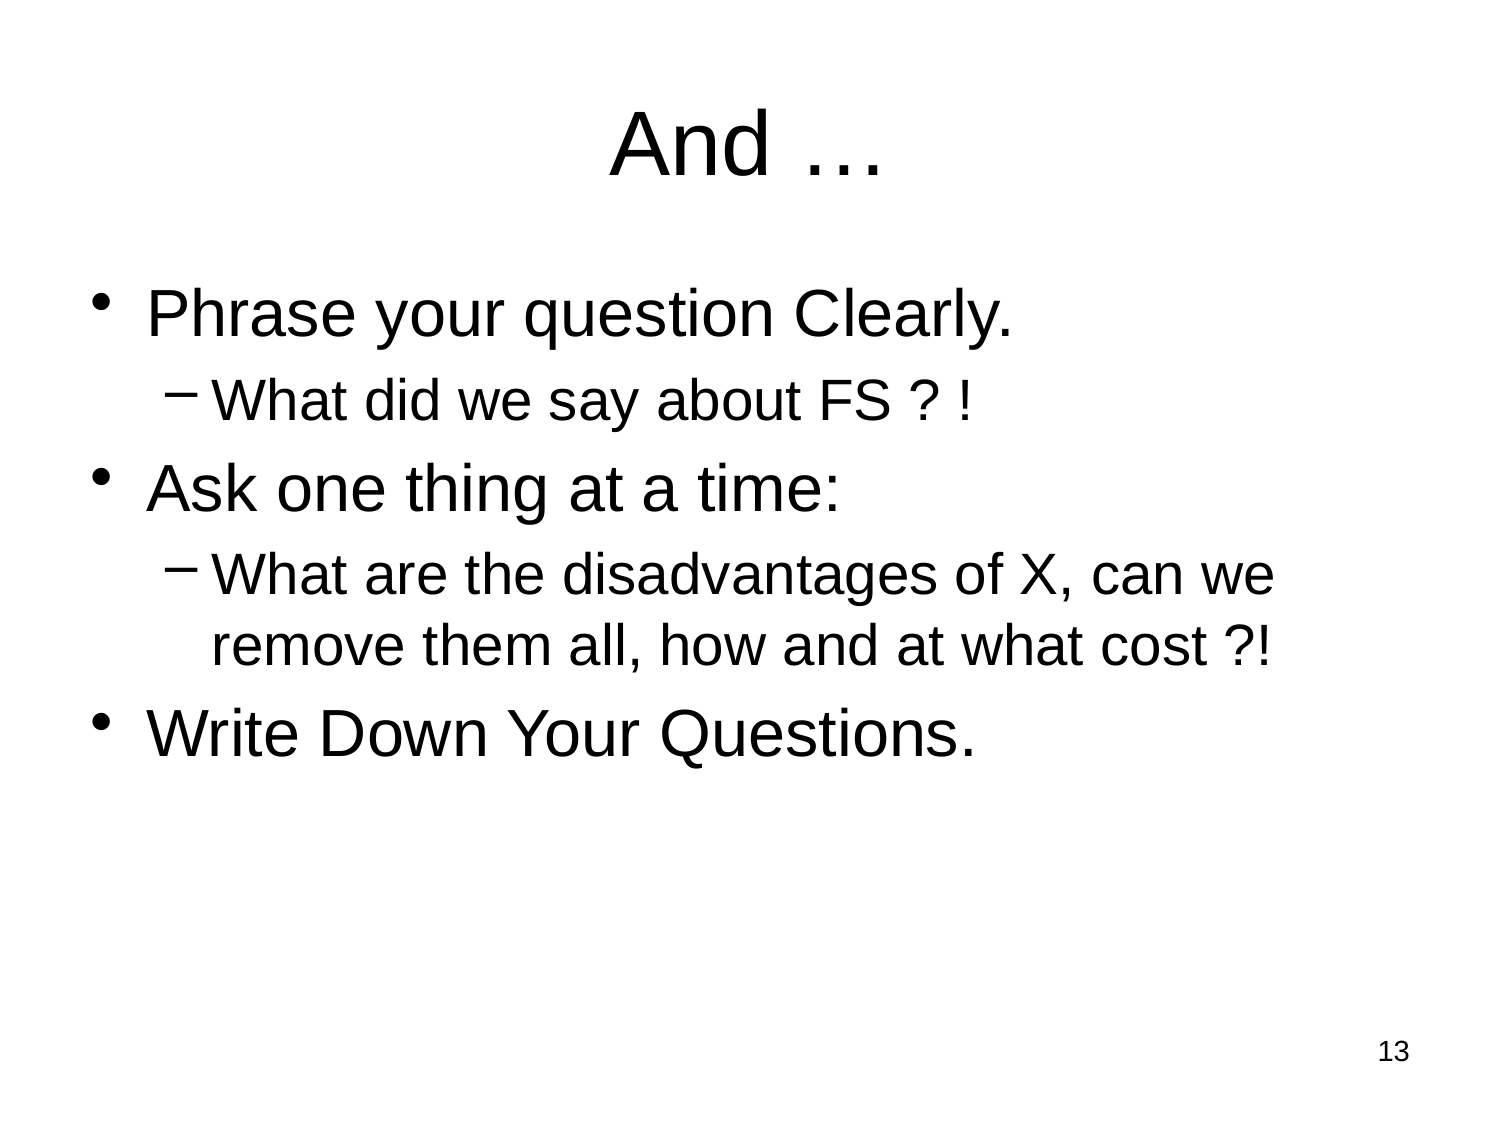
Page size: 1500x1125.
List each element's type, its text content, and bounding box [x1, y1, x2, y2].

slide_number 13 [1074, 1024, 1426, 1103]
list Phrase your question Clearly. What did we say about FS ? ! Ask one thing at a time: What are the disadvantages of X, can we remove them all, how and at what cost ?! Write Down Your Questions. [74, 262, 1426, 1006]
title And … [74, 44, 1426, 233]
